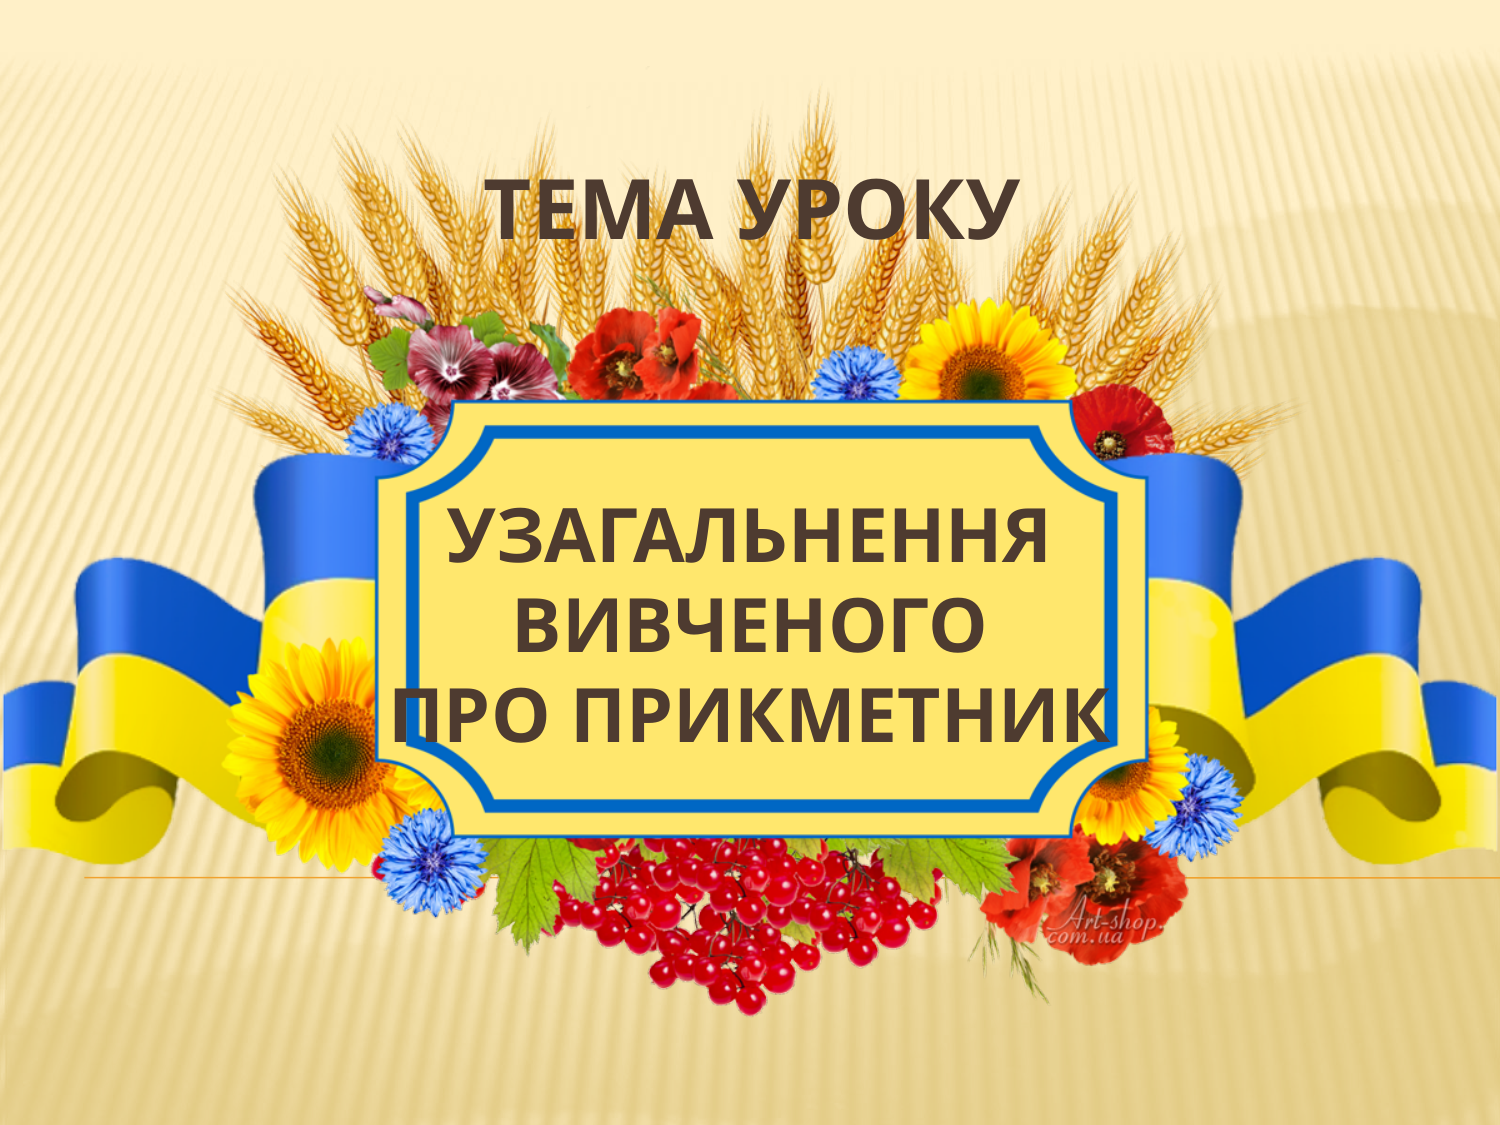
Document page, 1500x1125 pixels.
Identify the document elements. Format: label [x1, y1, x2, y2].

picture [0, 65, 1500, 1036]
